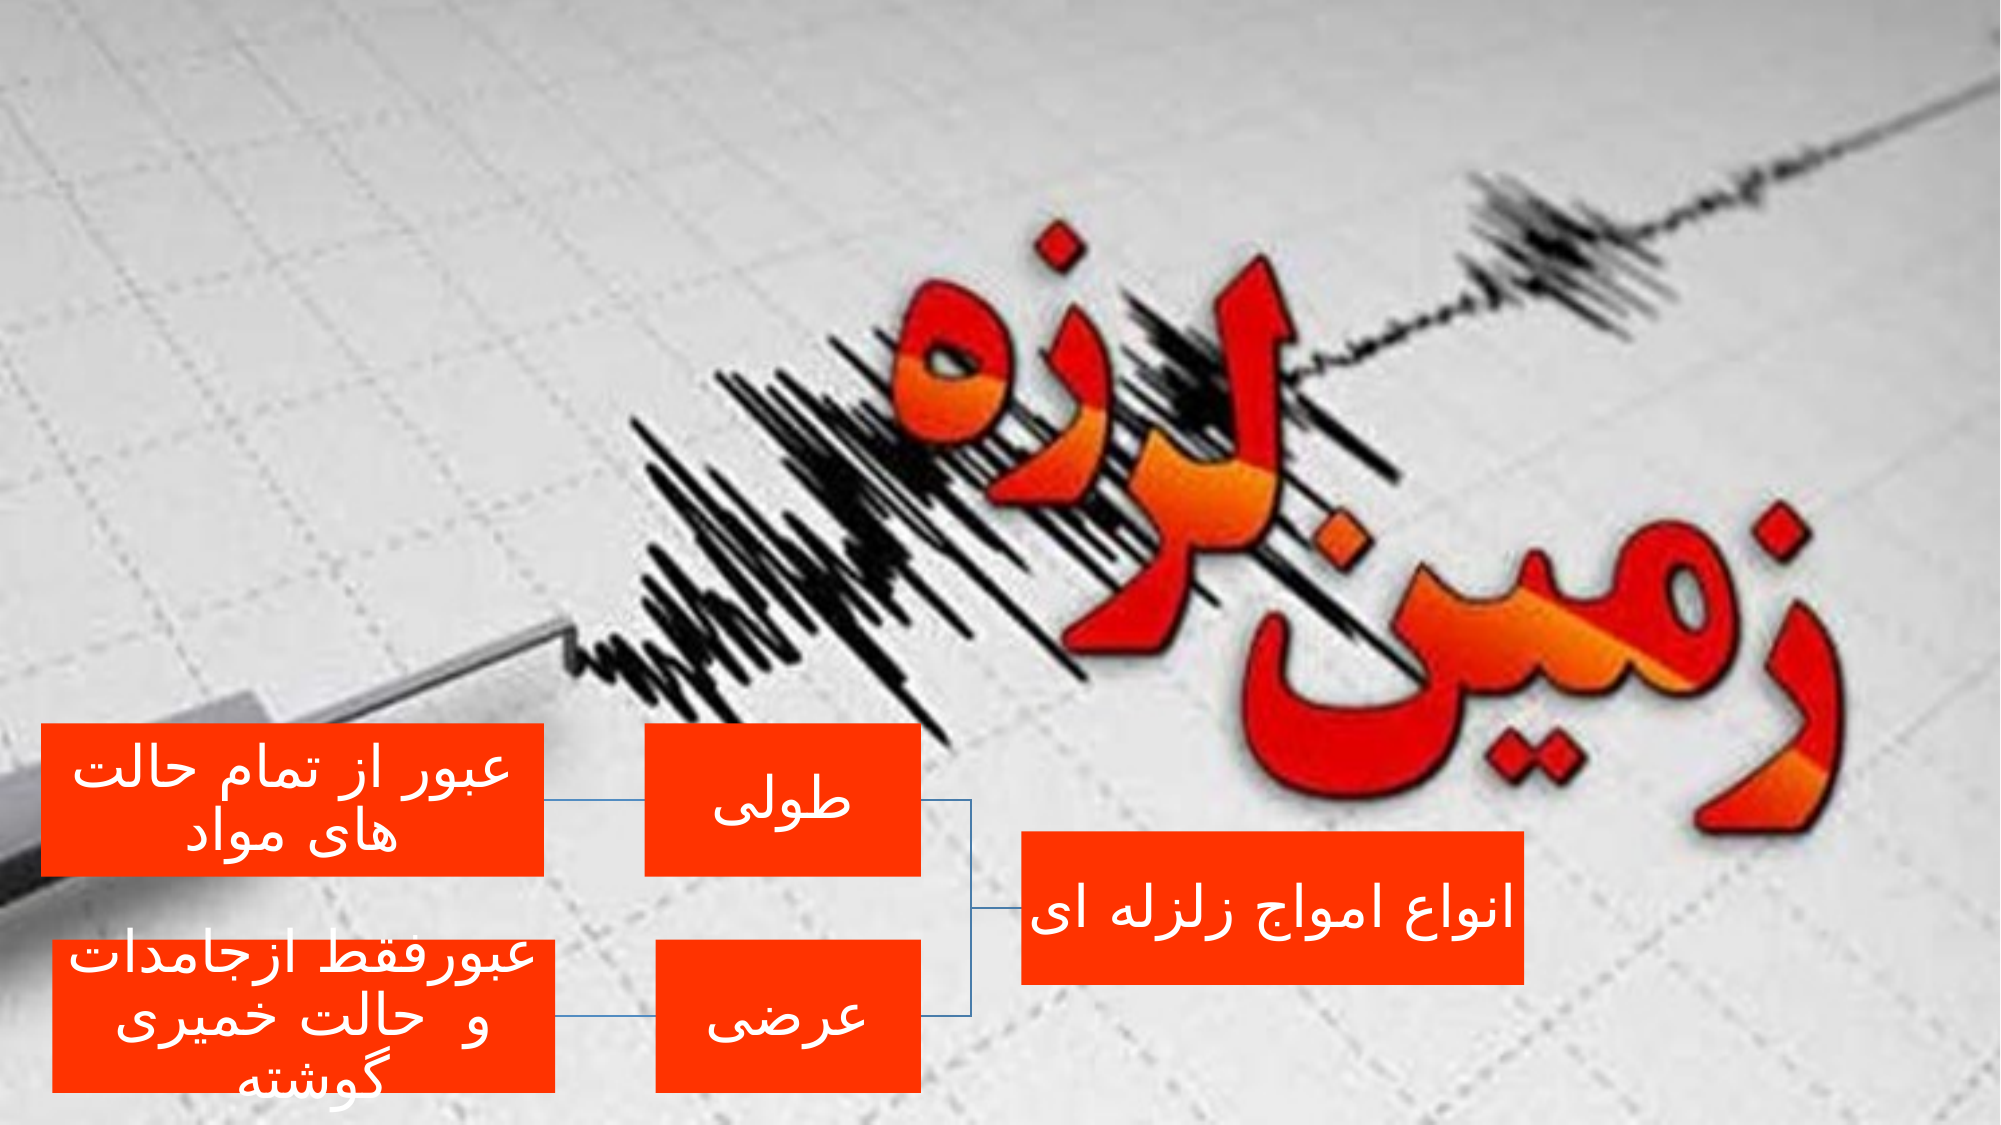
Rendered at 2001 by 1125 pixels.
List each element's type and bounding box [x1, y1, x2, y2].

text_box [40, 481, 1525, 1125]
picture [0, 0, 2001, 1125]
